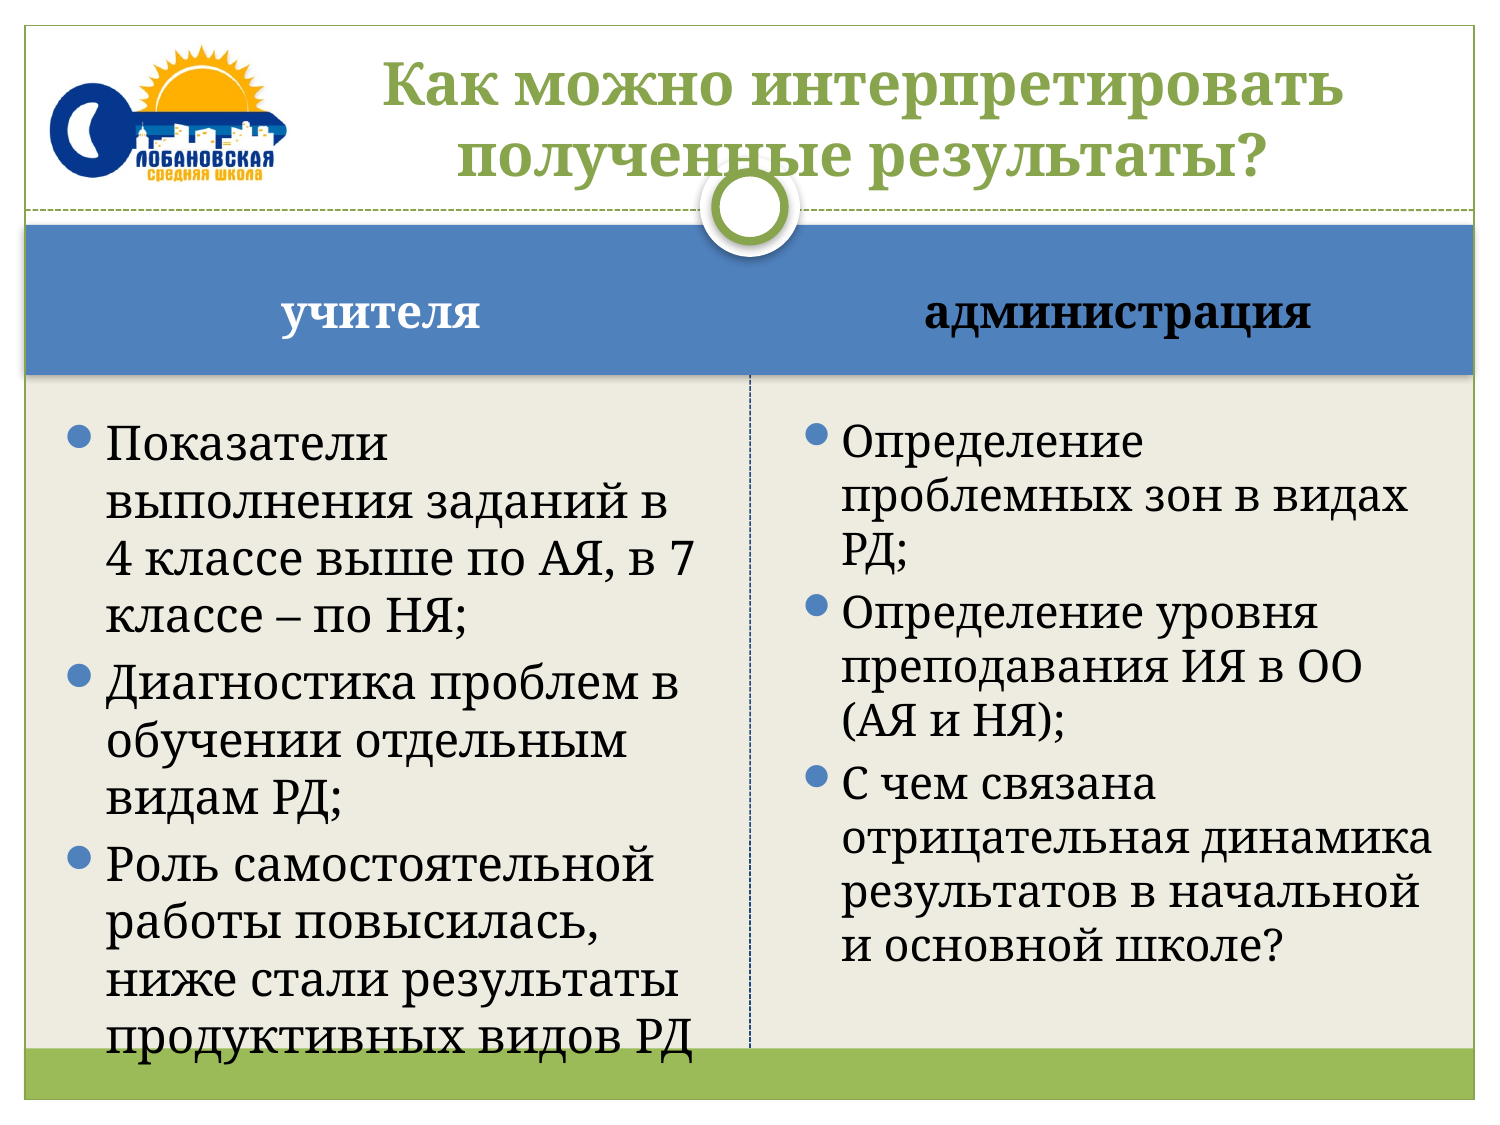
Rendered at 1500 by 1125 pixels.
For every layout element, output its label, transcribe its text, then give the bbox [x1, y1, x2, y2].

list Показатели выполнения заданий в 4 классе выше по АЯ, в 7 классе – по НЯ; Диагностика проблем в обучении отдельным видам РД; Роль самостоятельной работы повысилась, ниже стали результаты продуктивных видов РД [49, 405, 713, 1083]
list администрация [785, 249, 1450, 371]
list Определение проблемных зон в видах РД; Определение уровня преподавания ИЯ в ОО (АЯ и НЯ); С чем связана отрицательная динамика результатов в начальной и основной школе? [787, 405, 1450, 1033]
list учителя [48, 249, 714, 371]
picture [41, 42, 296, 191]
title Как можно интерпретировать полученные результаты? [277, 37, 1450, 197]
